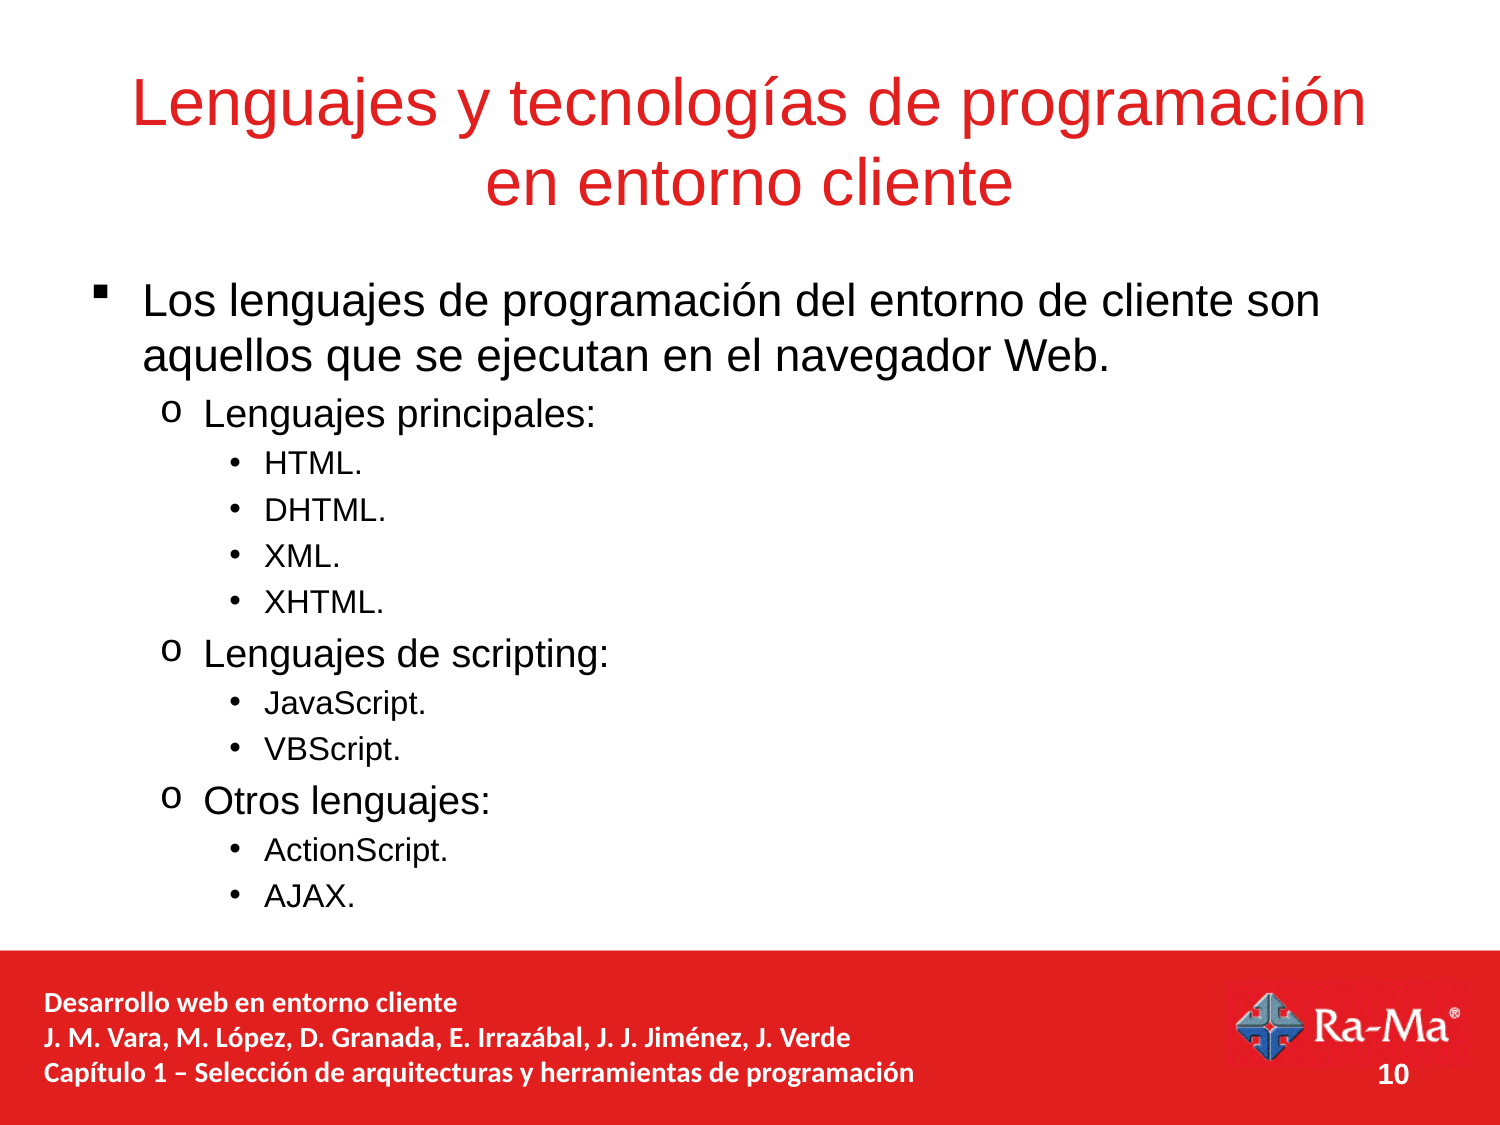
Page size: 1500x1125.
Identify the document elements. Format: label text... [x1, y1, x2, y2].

footer Desarrollo web en entorno cliente J. M. Vara, M. López, D. Granada, E. Irrazábal, J. J. Jiménez, J. Verde Capítulo 1 – Selección de arquitecturas y herramientas de programación [29, 975, 1058, 1094]
picture [0, 0, 1500, 1125]
slide_number 10 [1074, 1042, 1425, 1103]
title Lenguajes y tecnologías de programación en entorno cliente [75, 45, 1425, 233]
list Los lenguajes de programación del entorno de cliente son aquellos que se ejecutan en el navegador Web. Lenguajes principales: HTML. DHTML. XML. XHTML. Lenguajes de scripting: JavaScript. VBScript. Otros lenguajes: ActionScript. AJAX. [75, 262, 1425, 929]
